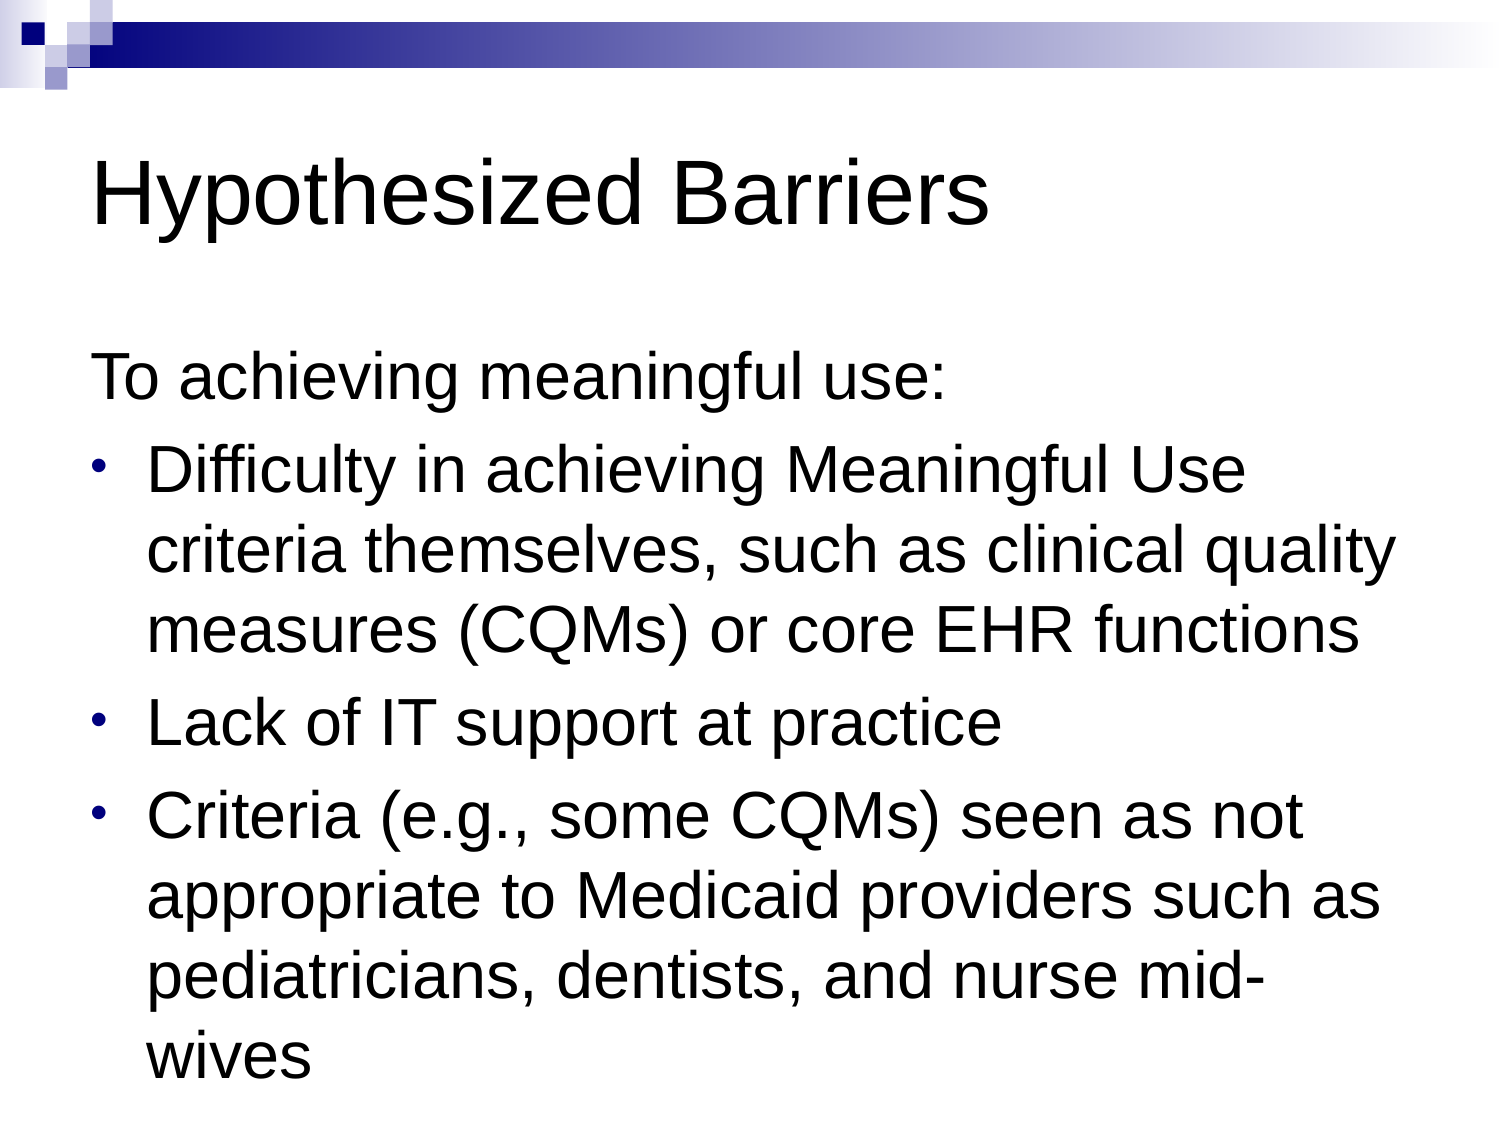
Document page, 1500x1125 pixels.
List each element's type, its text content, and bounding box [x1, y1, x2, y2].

list To achieving meaningful use: Difficulty in achieving Meaningful Use criteria themselves, such as clinical quality measures (CQMs) or core EHR functions Lack of IT support at practice Criteria (e.g., some CQMs) seen as not appropriate to Medicaid providers such as pediatricians, dentists, and nurse mid-wives [75, 324, 1425, 963]
title Hypothesized Barriers [75, 75, 1425, 300]
